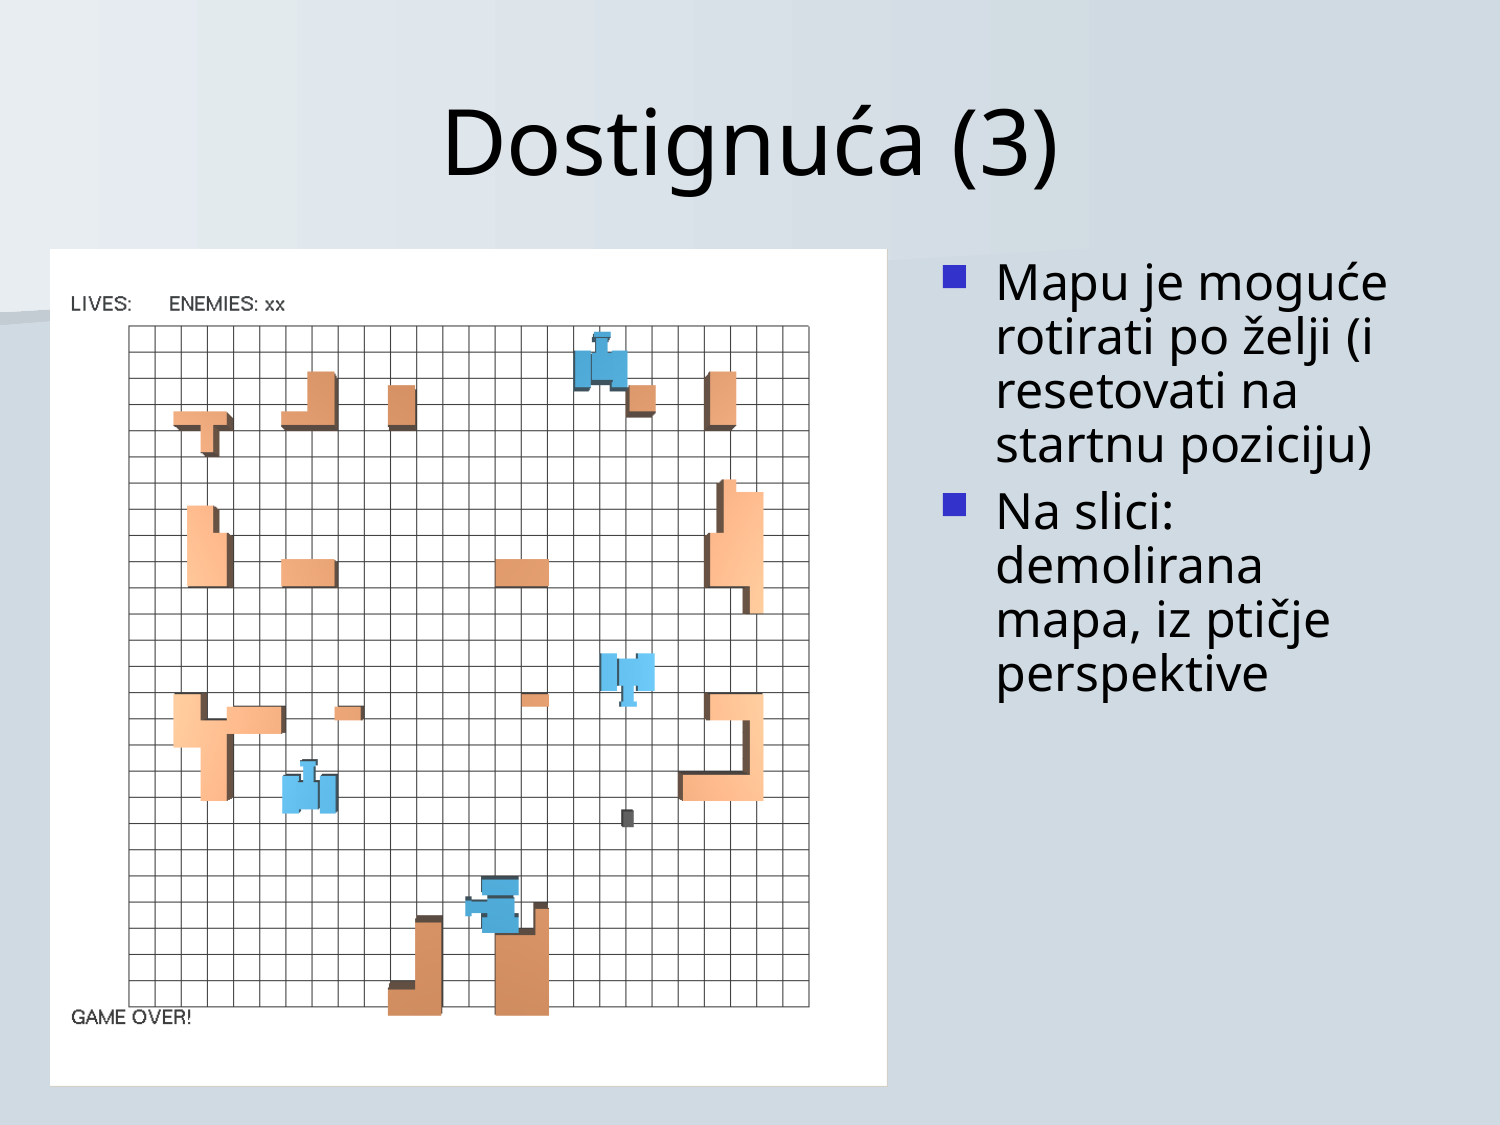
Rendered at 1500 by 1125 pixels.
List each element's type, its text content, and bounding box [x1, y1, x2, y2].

text_box Mapu je moguće rotirati po želji (i resetovati na startnu poziciju) Na slici: demolirana mapa, iz ptičje perspektive [924, 249, 1413, 750]
picture [49, 249, 888, 1087]
text_box Dostignuća (3) [74, 45, 1425, 233]
